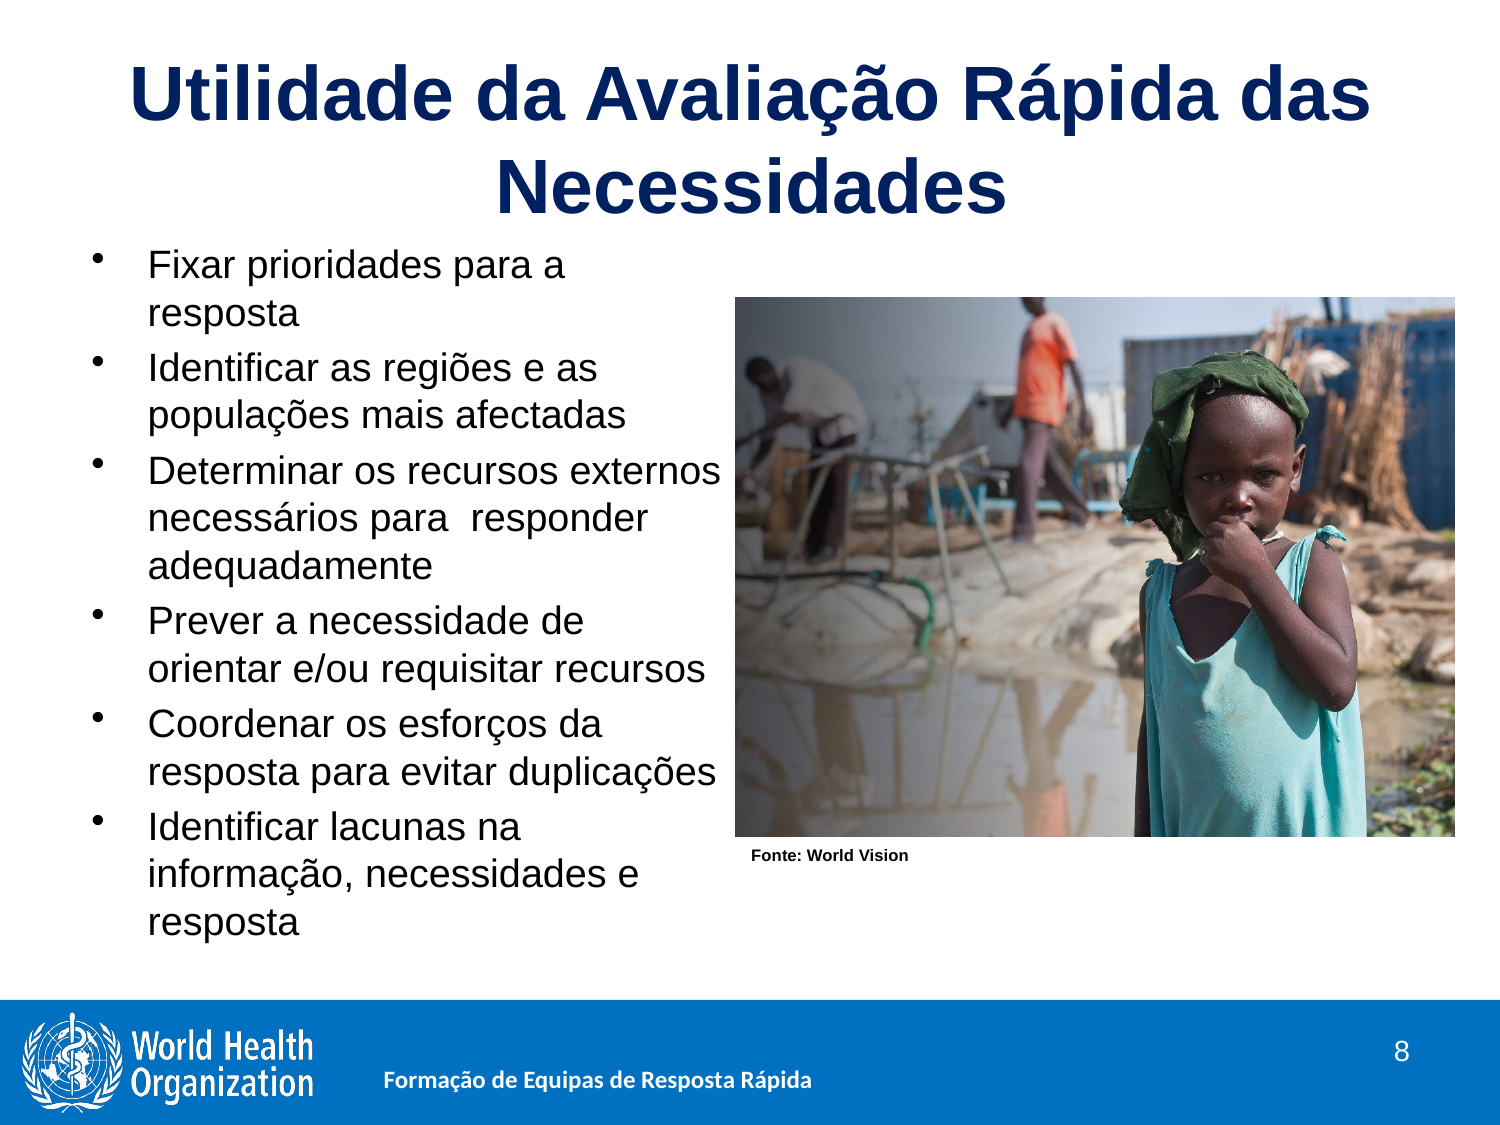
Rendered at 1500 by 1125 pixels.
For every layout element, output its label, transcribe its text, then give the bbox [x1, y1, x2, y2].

picture [735, 297, 1455, 838]
title Utilidade da Avaliação Rápida das Necessidades [76, 54, 1427, 218]
slide_number 8 [1074, 1024, 1425, 1103]
text_box Fonte: World Vision [736, 844, 924, 872]
picture [21, 1012, 313, 1113]
text_box Fixar prioridades para a resposta Identificar as regiões e as populações mais afectadas Determinar os recursos externos necessários para responder adequadamente Prever a necessidade de orientar e/ou requisitar recursos Coordenar os esforços da resposta para evitar duplicações Identificar lacunas na informação, necessidades e resposta [76, 231, 738, 1012]
